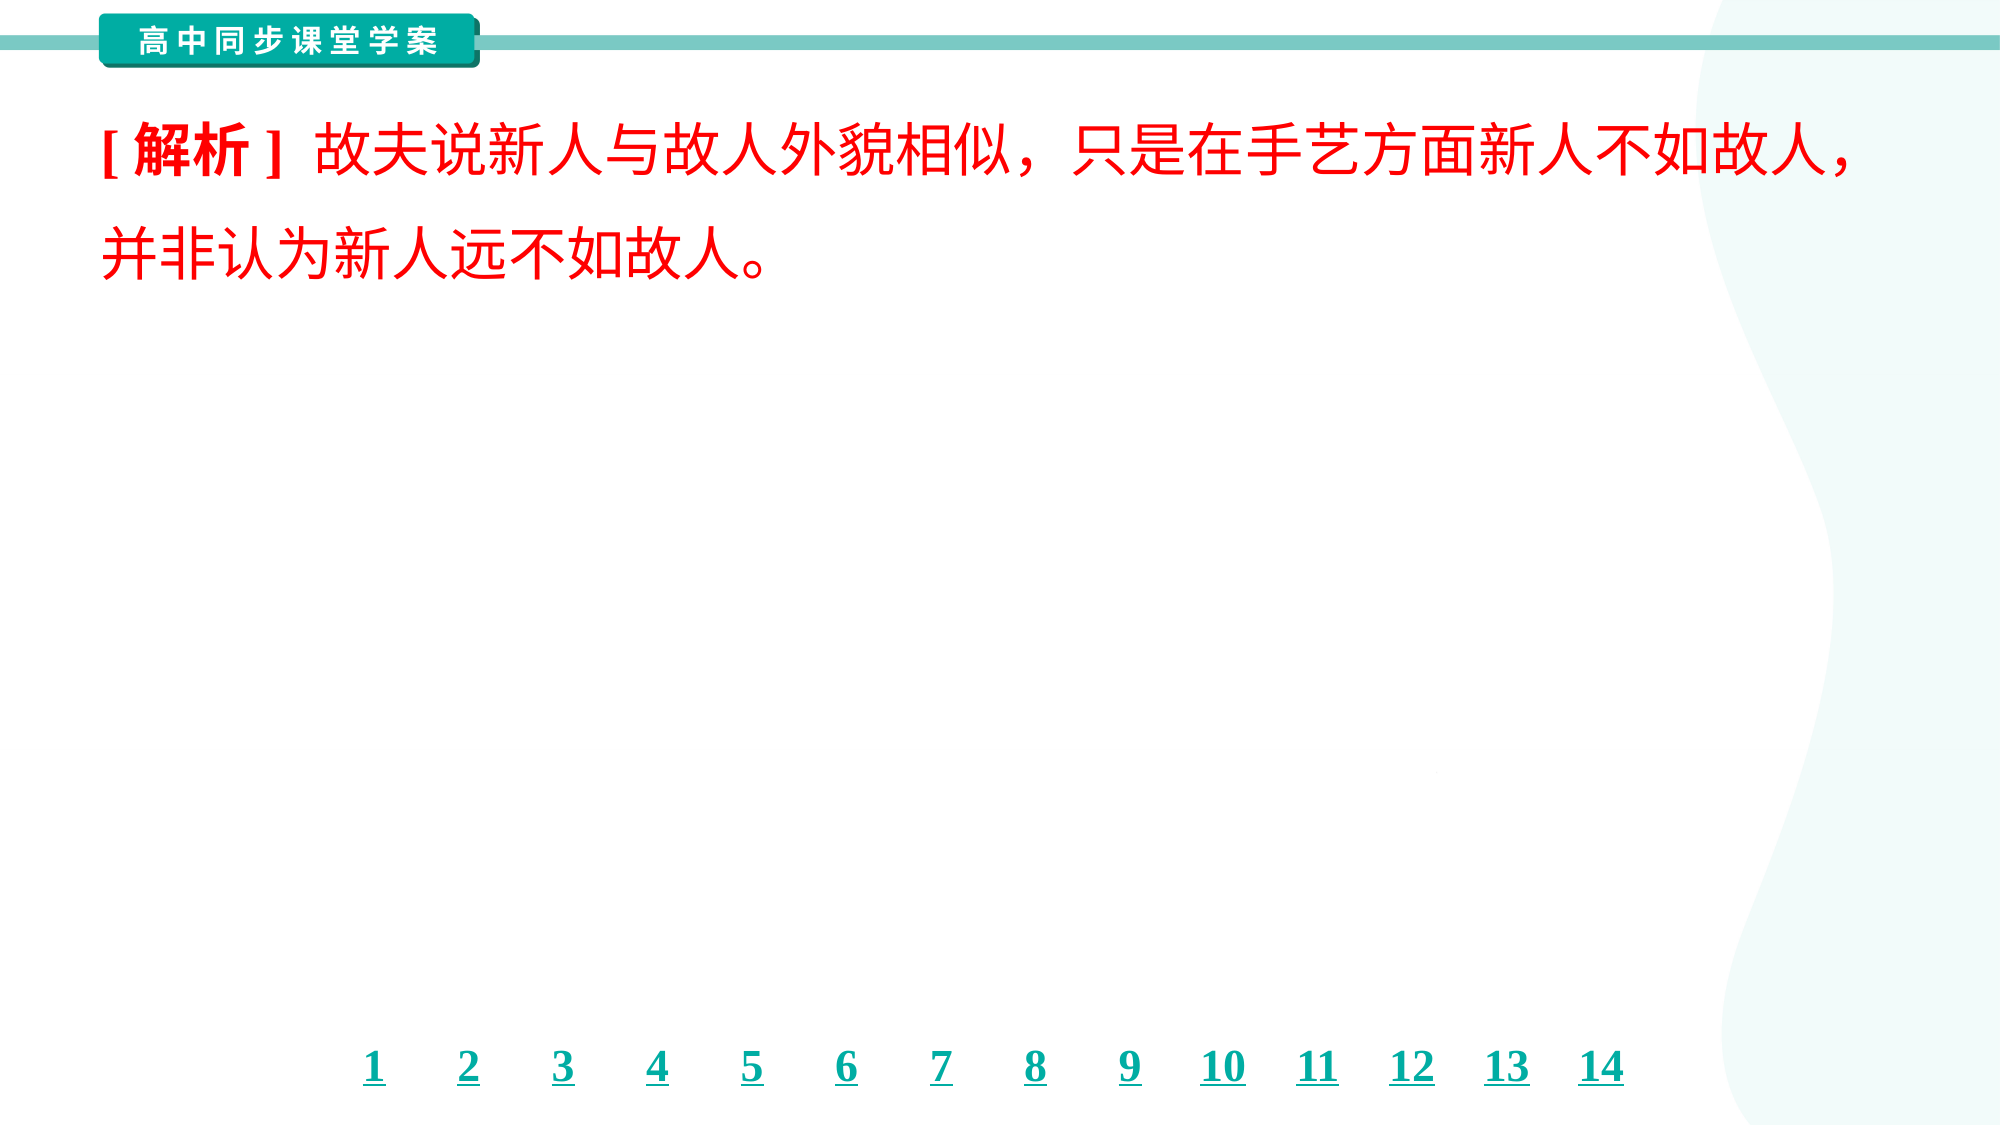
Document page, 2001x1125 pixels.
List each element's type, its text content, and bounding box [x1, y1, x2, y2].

picture [0, 0, 2000, 1125]
text_box [解析] 故夫说新人与故人外貌相似，只是在手艺方面新人不如故人， 并非认为新人远不如故人。 [100, 76, 1899, 277]
